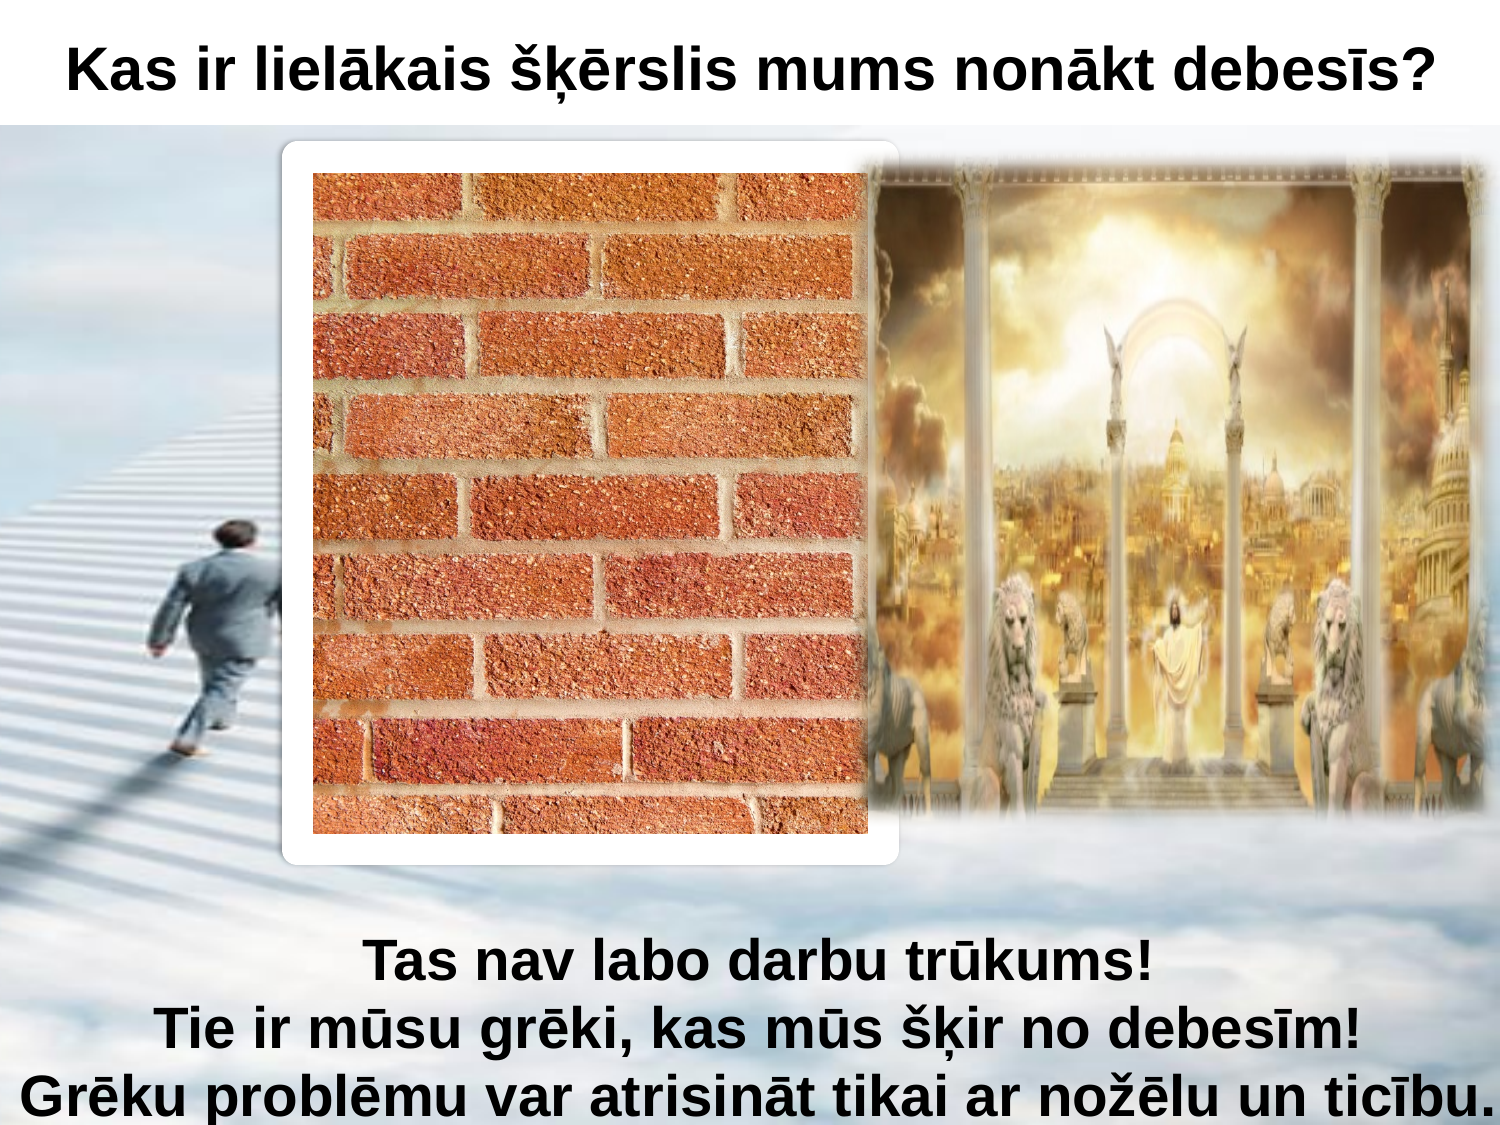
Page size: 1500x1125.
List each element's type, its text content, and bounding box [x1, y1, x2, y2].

picture [0, 125, 1500, 1125]
list Kas ir lielākais šķērslis mums nonākt debesīs? [4, 35, 1500, 125]
